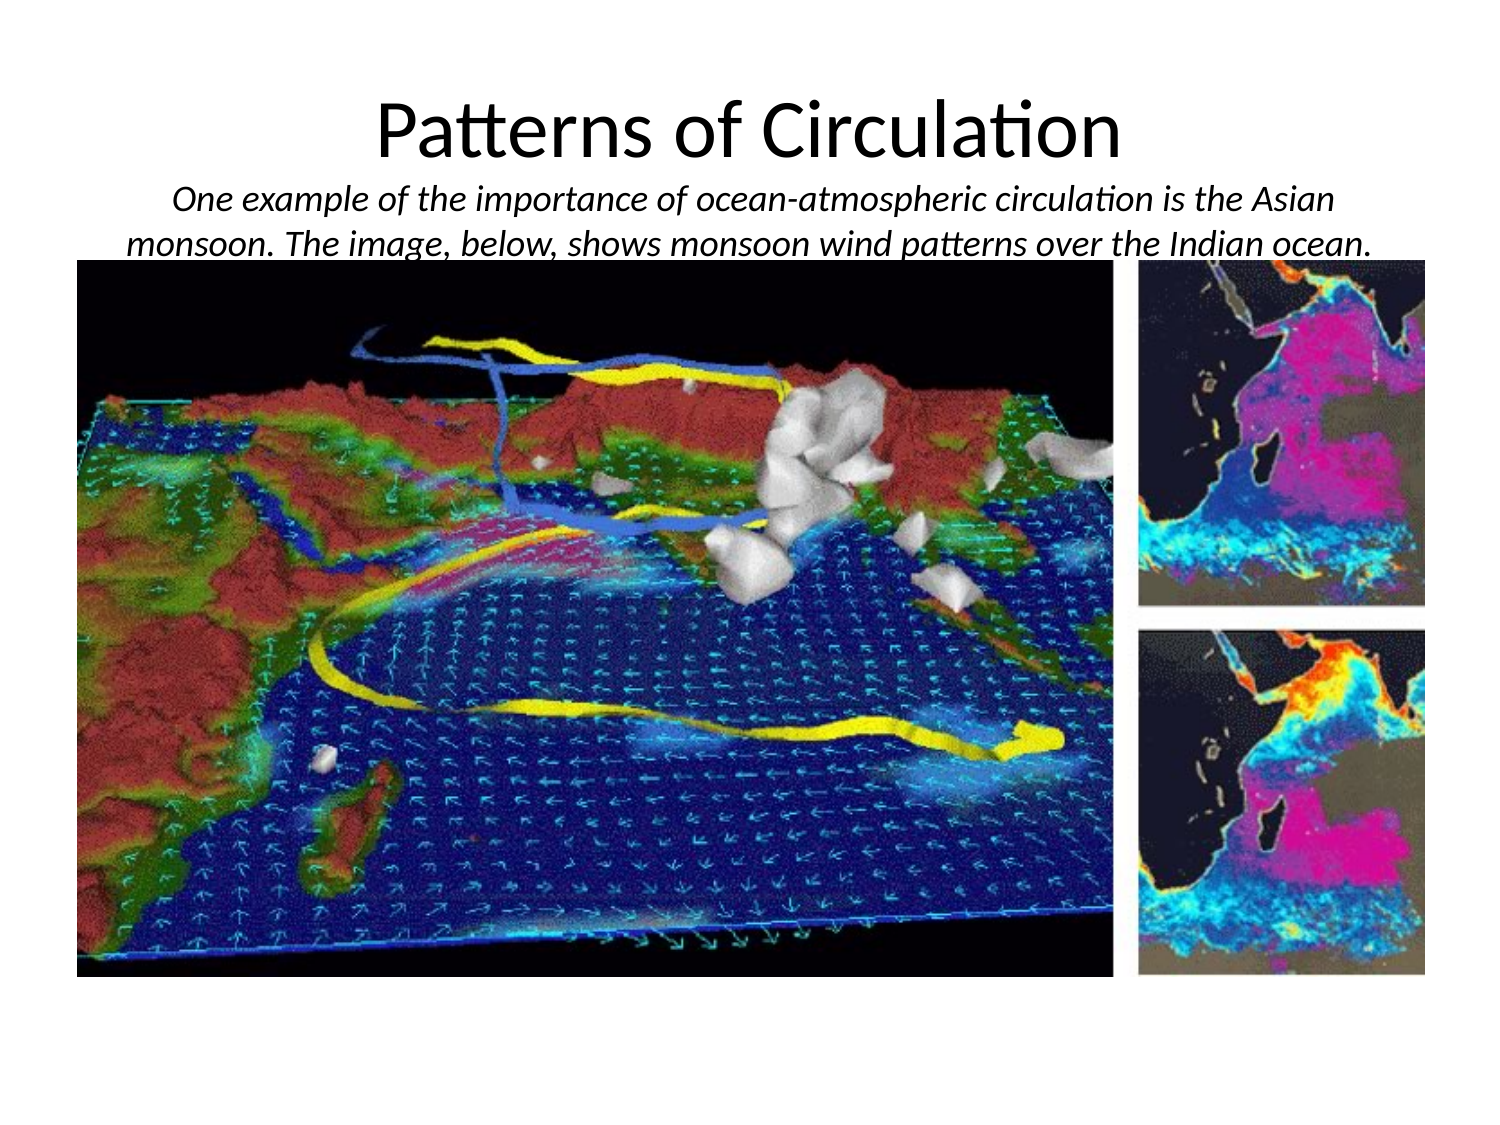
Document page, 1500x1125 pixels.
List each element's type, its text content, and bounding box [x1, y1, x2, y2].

title Patterns of Circulation One example of the importance of ocean-atmospheric circulation is the Asian monsoon. The image, below, shows monsoon wind patterns over the Indian ocean. [75, 45, 1425, 255]
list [76, 255, 1426, 981]
